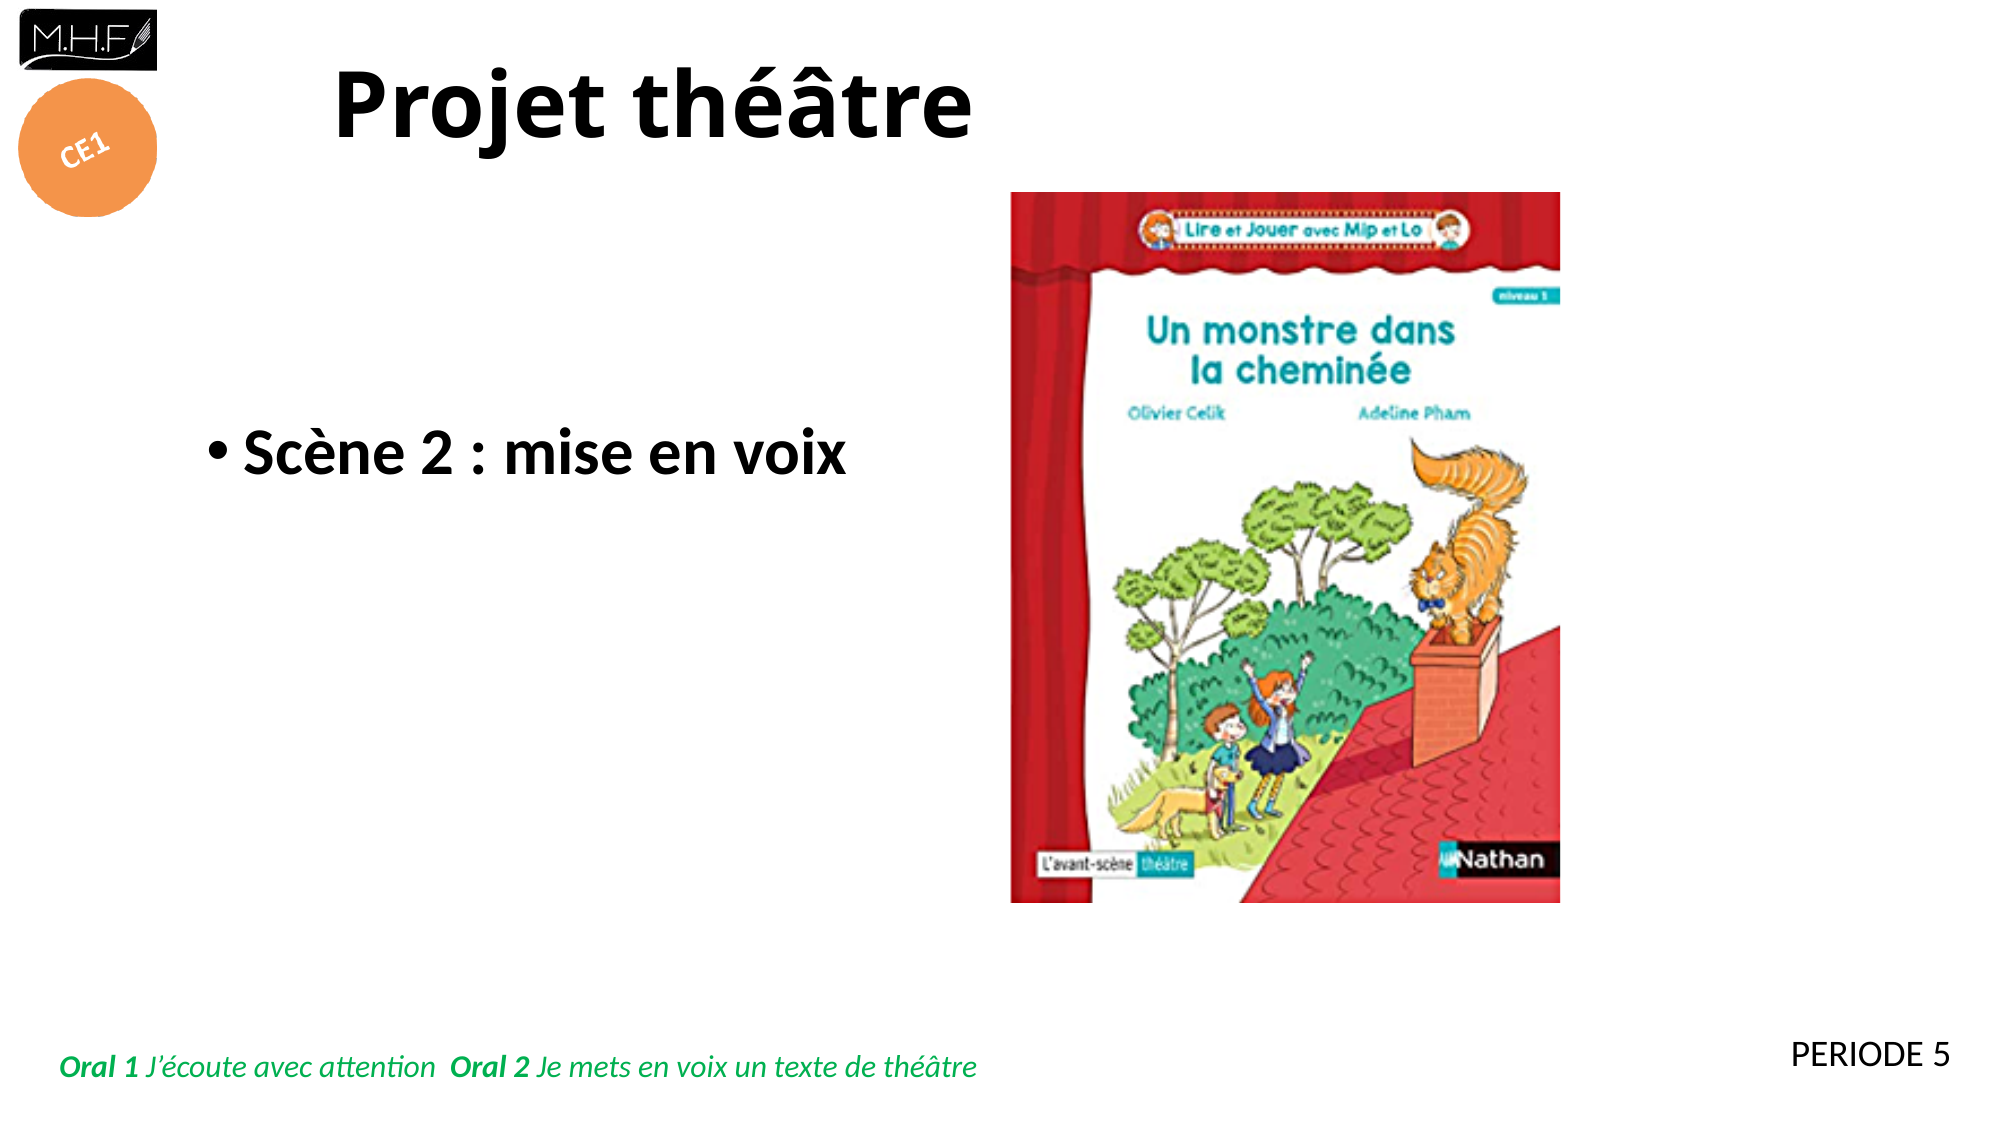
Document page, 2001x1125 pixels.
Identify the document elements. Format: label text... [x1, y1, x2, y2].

text_box Oral 1 J’écoute avec attention Oral 2 Je mets en voix un texte de théâtre [44, 1038, 1346, 1092]
picture [16, 7, 157, 74]
text_box PERIODE 5 [1917, 1021, 1967, 1082]
title Projet théâtre [316, 0, 1863, 218]
picture [999, 192, 1561, 903]
picture [18, 78, 157, 218]
list Scène 2 : mise en voix [191, 409, 1917, 1124]
